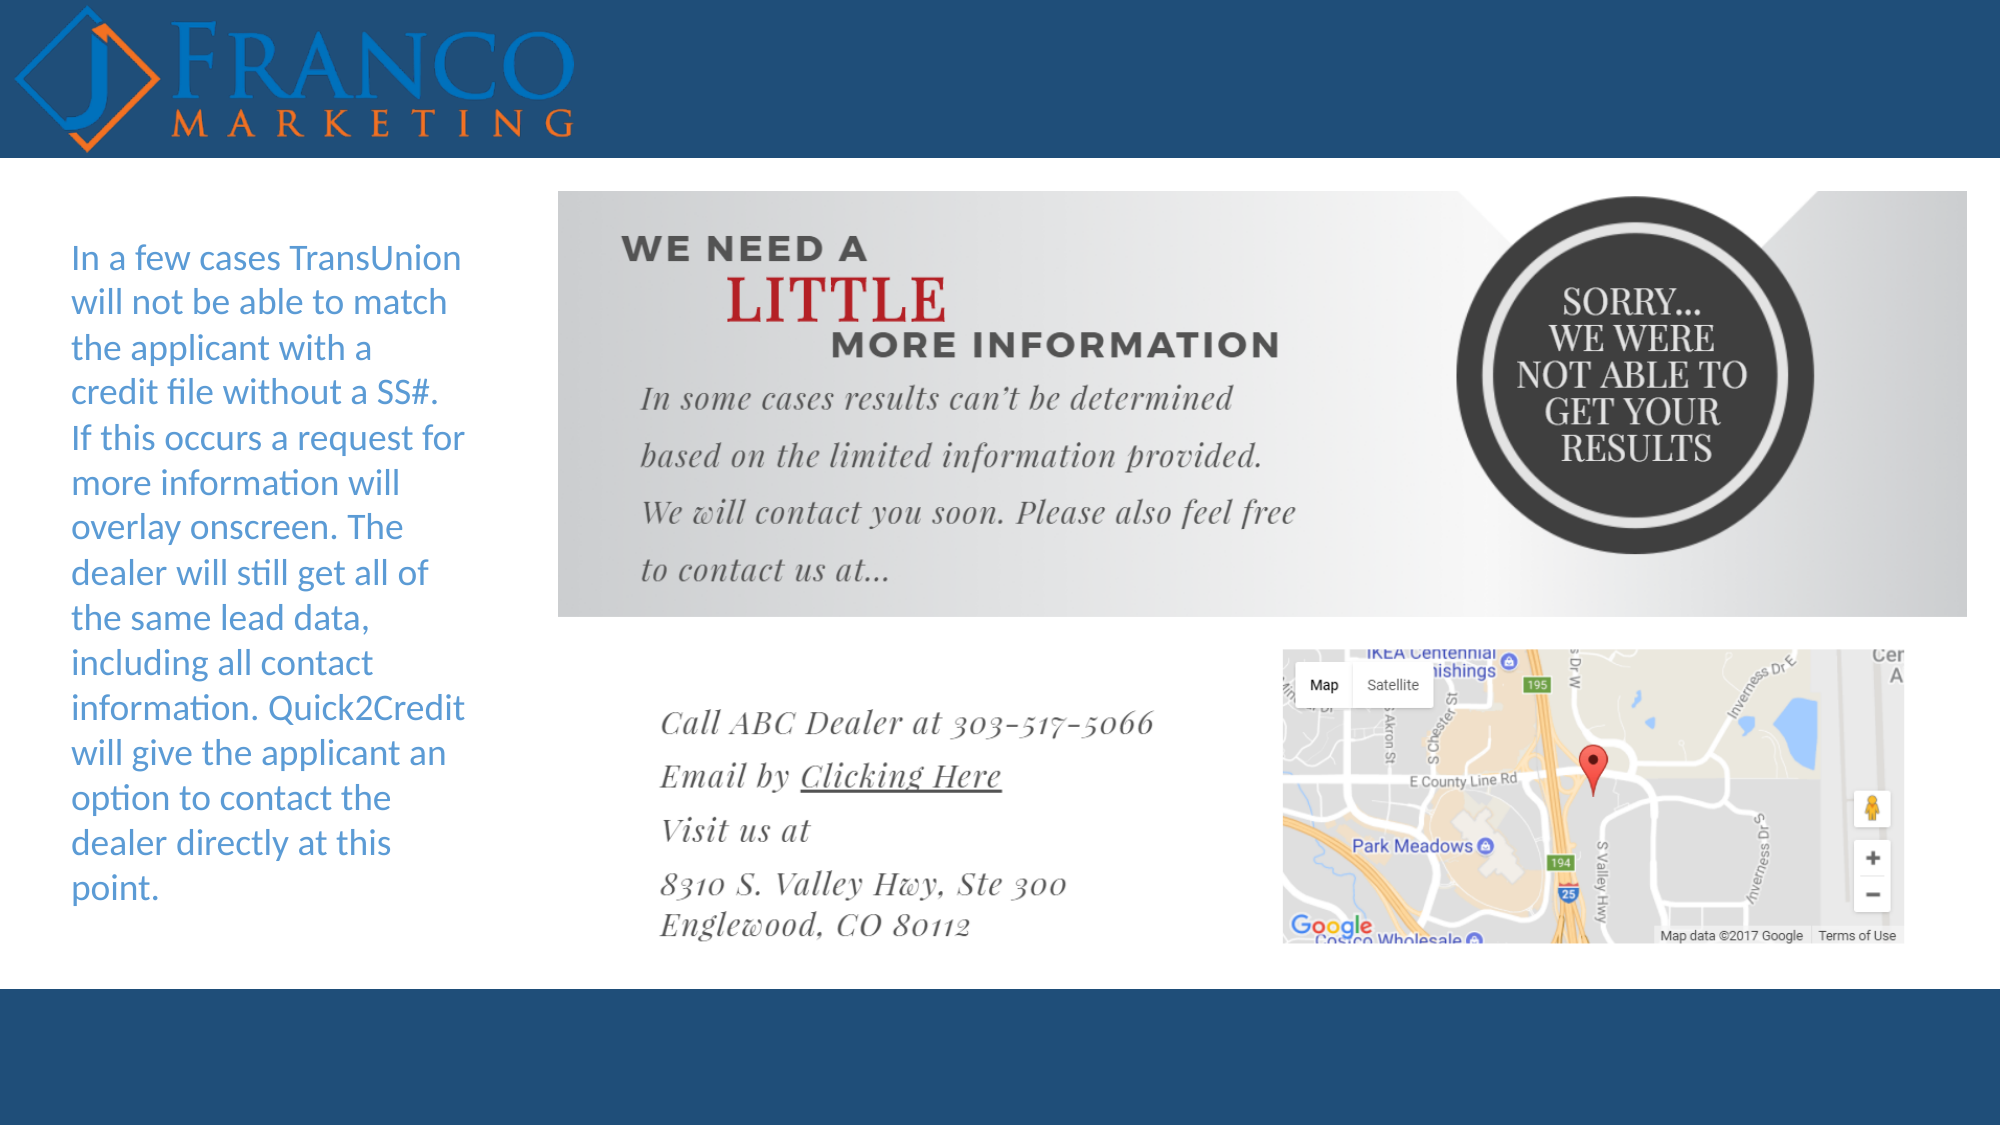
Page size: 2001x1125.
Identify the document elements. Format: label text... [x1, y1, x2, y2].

picture [14, 5, 574, 153]
text_box [0, 989, 2000, 1125]
text_box In a few cases TransUnion will not be able to match the applicant with a credit file without a SS#. If this occurs a request for more information will overlay onscreen. The dealer will still get all of the same lead data, including all contact information. Quick2Credit will give the applicant an option to contact the dealer directly at this point. [56, 225, 482, 915]
picture [558, 191, 1967, 955]
text_box [0, 0, 2000, 158]
